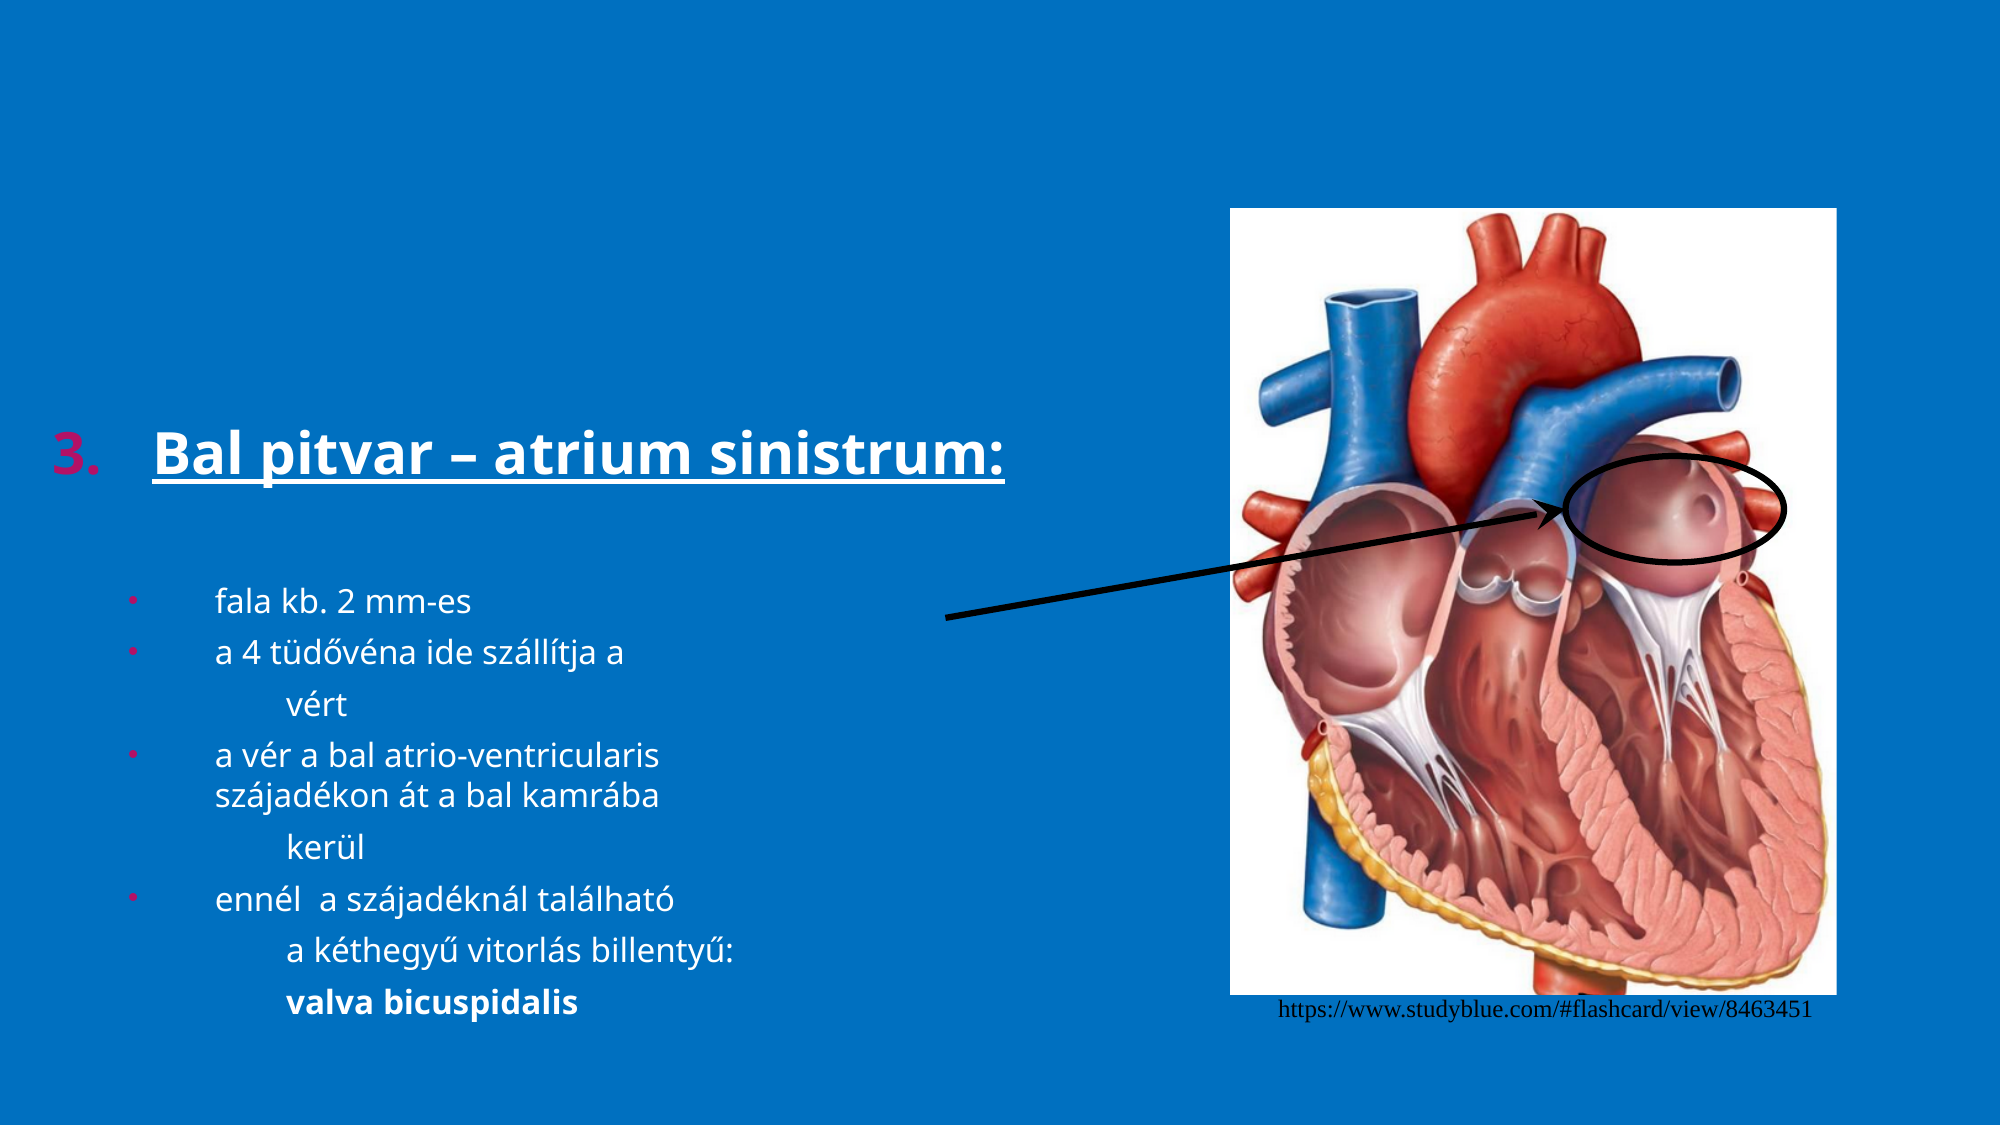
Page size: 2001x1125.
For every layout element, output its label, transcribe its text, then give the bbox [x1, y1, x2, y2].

picture [1229, 207, 1837, 996]
text_box https://www.studyblue.com/#flashcard/view/8463451 [1263, 1003, 1836, 1030]
list Bal pitvar – atrium sinistrum: fala kb. 2 mm-es a 4 tüdővéna ide szállítja a vért a vér a bal atrio-ventricularis szájadékon át a bal kamrába kerül ennél a szájadéknál található a kéthegyű vitorlás billentyű: valva bicuspidalis [37, 327, 1388, 1125]
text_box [945, 508, 1566, 619]
